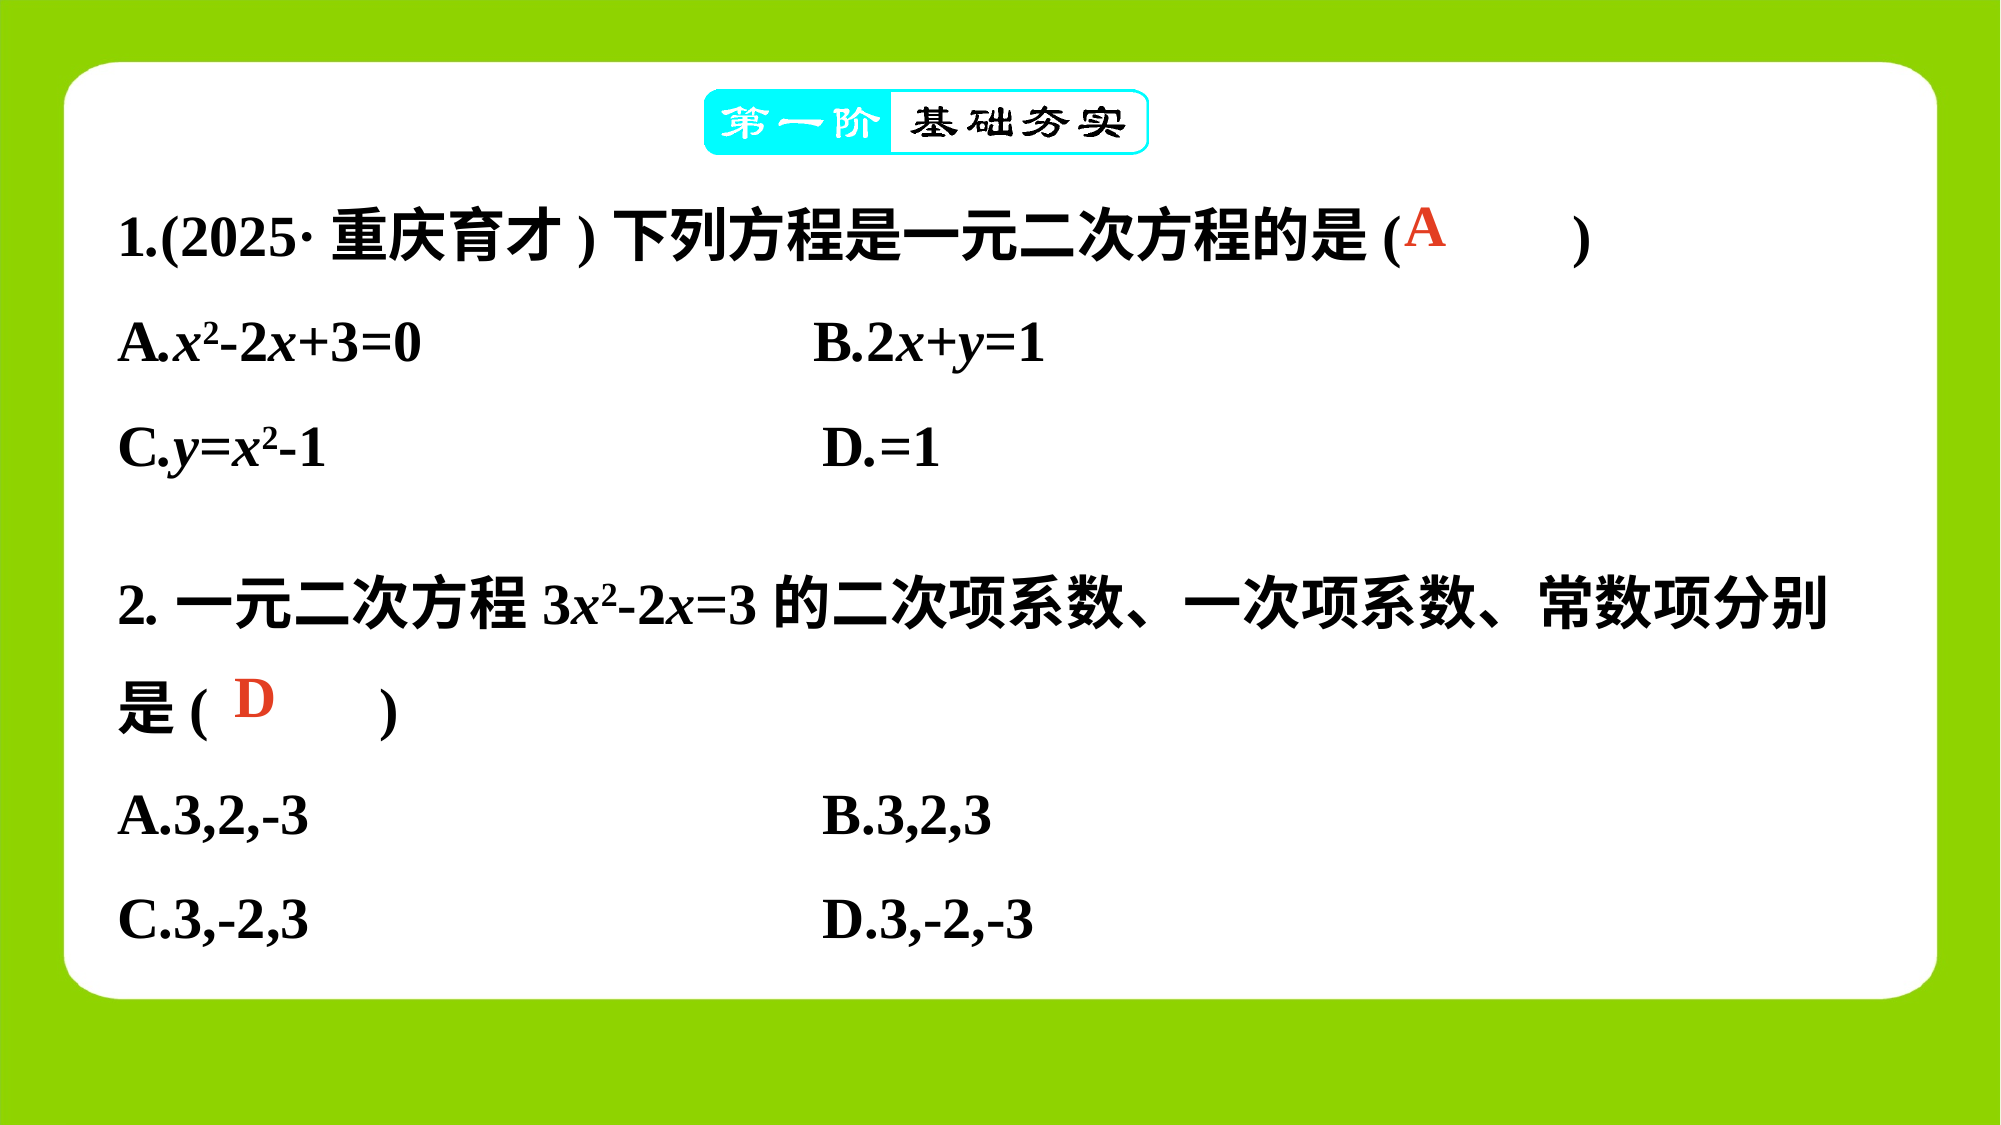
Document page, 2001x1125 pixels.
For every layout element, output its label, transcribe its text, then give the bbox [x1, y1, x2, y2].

text_box A [1389, 180, 1454, 266]
text_box 2.一元二次方程3x2-2x=3的二次项系数、一次项系数、常数项分别是( ) A.3,2,-3 B.3,2,3 C.3,-2,3 D.3,-2,-3 [102, 523, 1846, 958]
picture [0, 0, 2001, 1125]
text_box D [220, 651, 292, 737]
